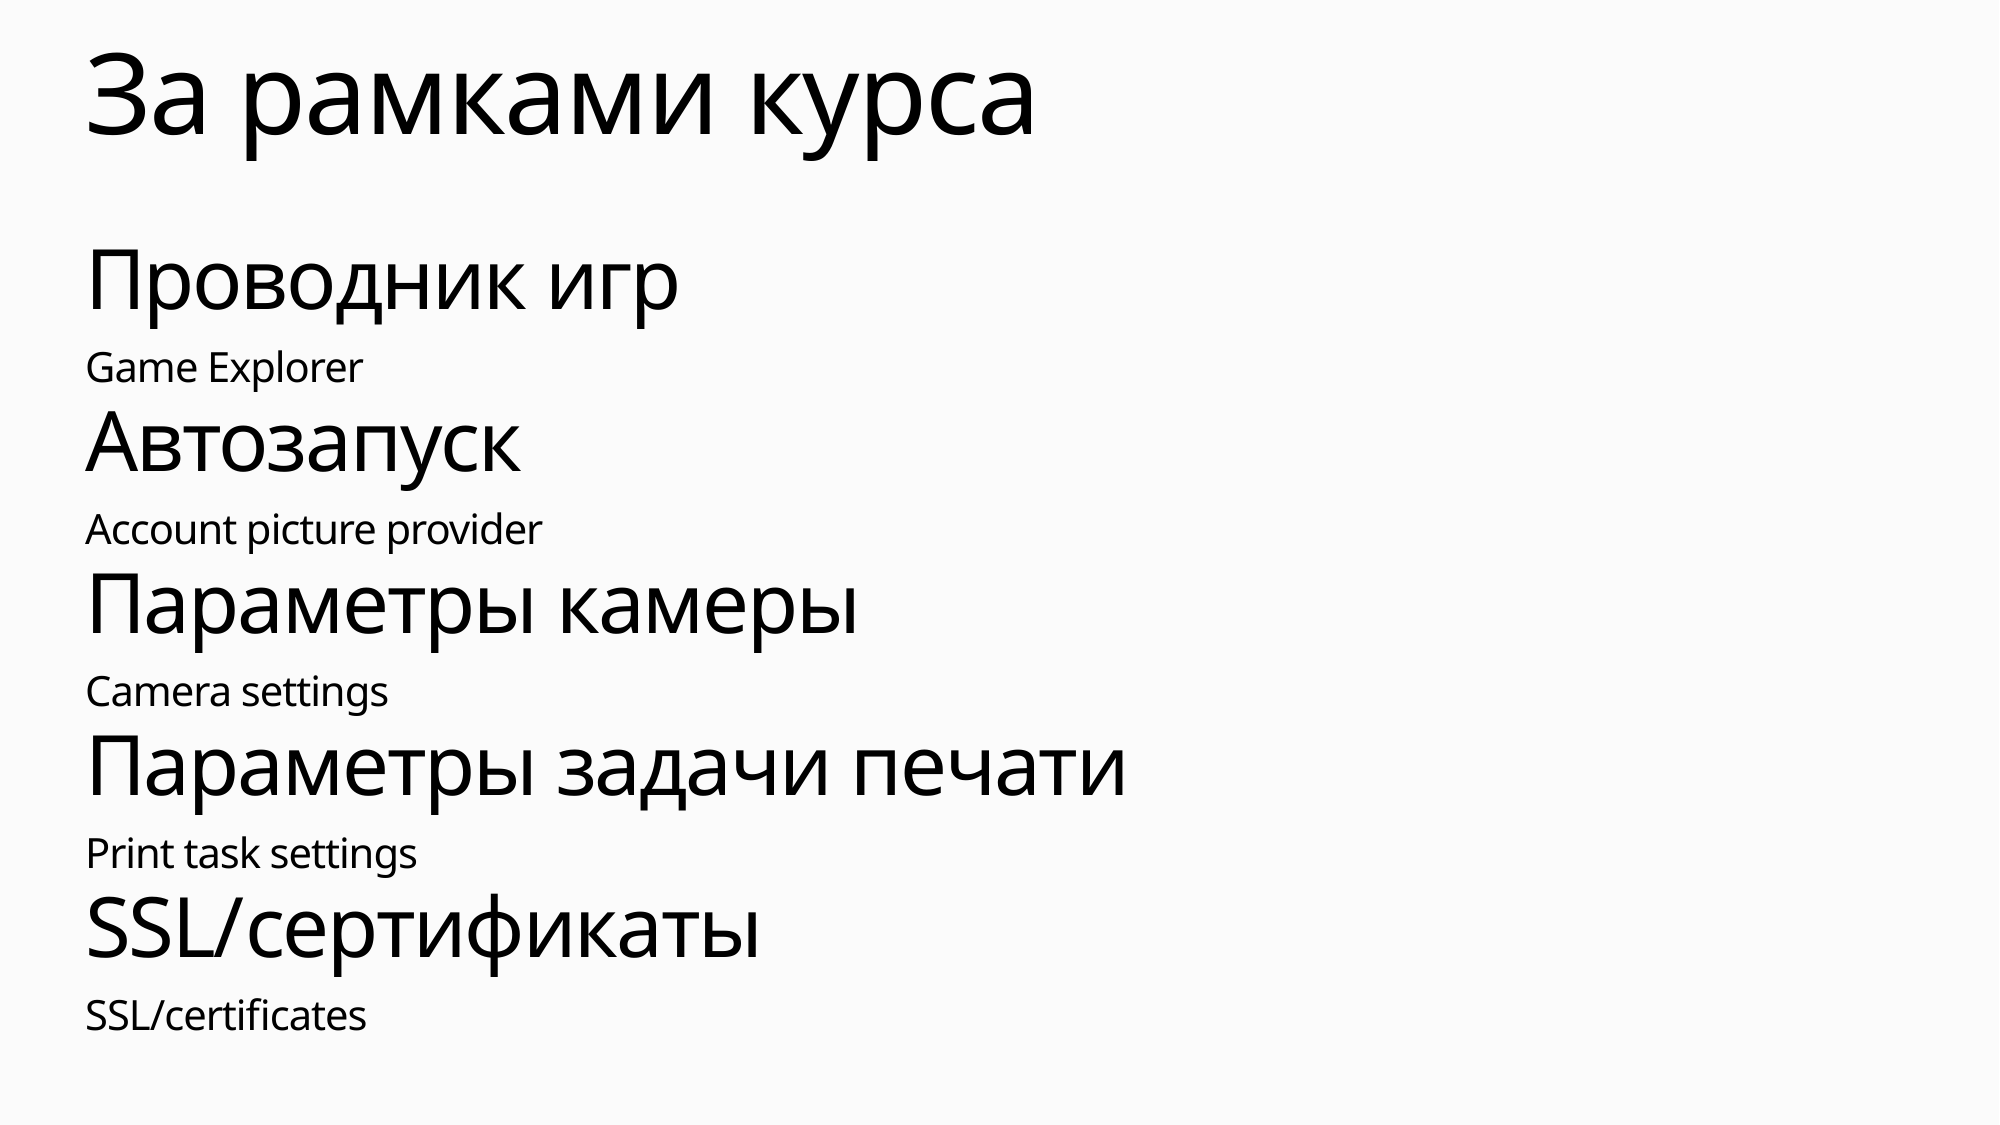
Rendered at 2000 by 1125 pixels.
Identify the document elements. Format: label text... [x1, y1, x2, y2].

title За рамками курса [85, 37, 1914, 161]
list Проводник игр Game Explorer Автозапуск Account picture provider Параметры камеры Camera settings Параметры задачи печати Print task settings SSL/сертификаты SSL/certificates [85, 237, 1914, 1125]
